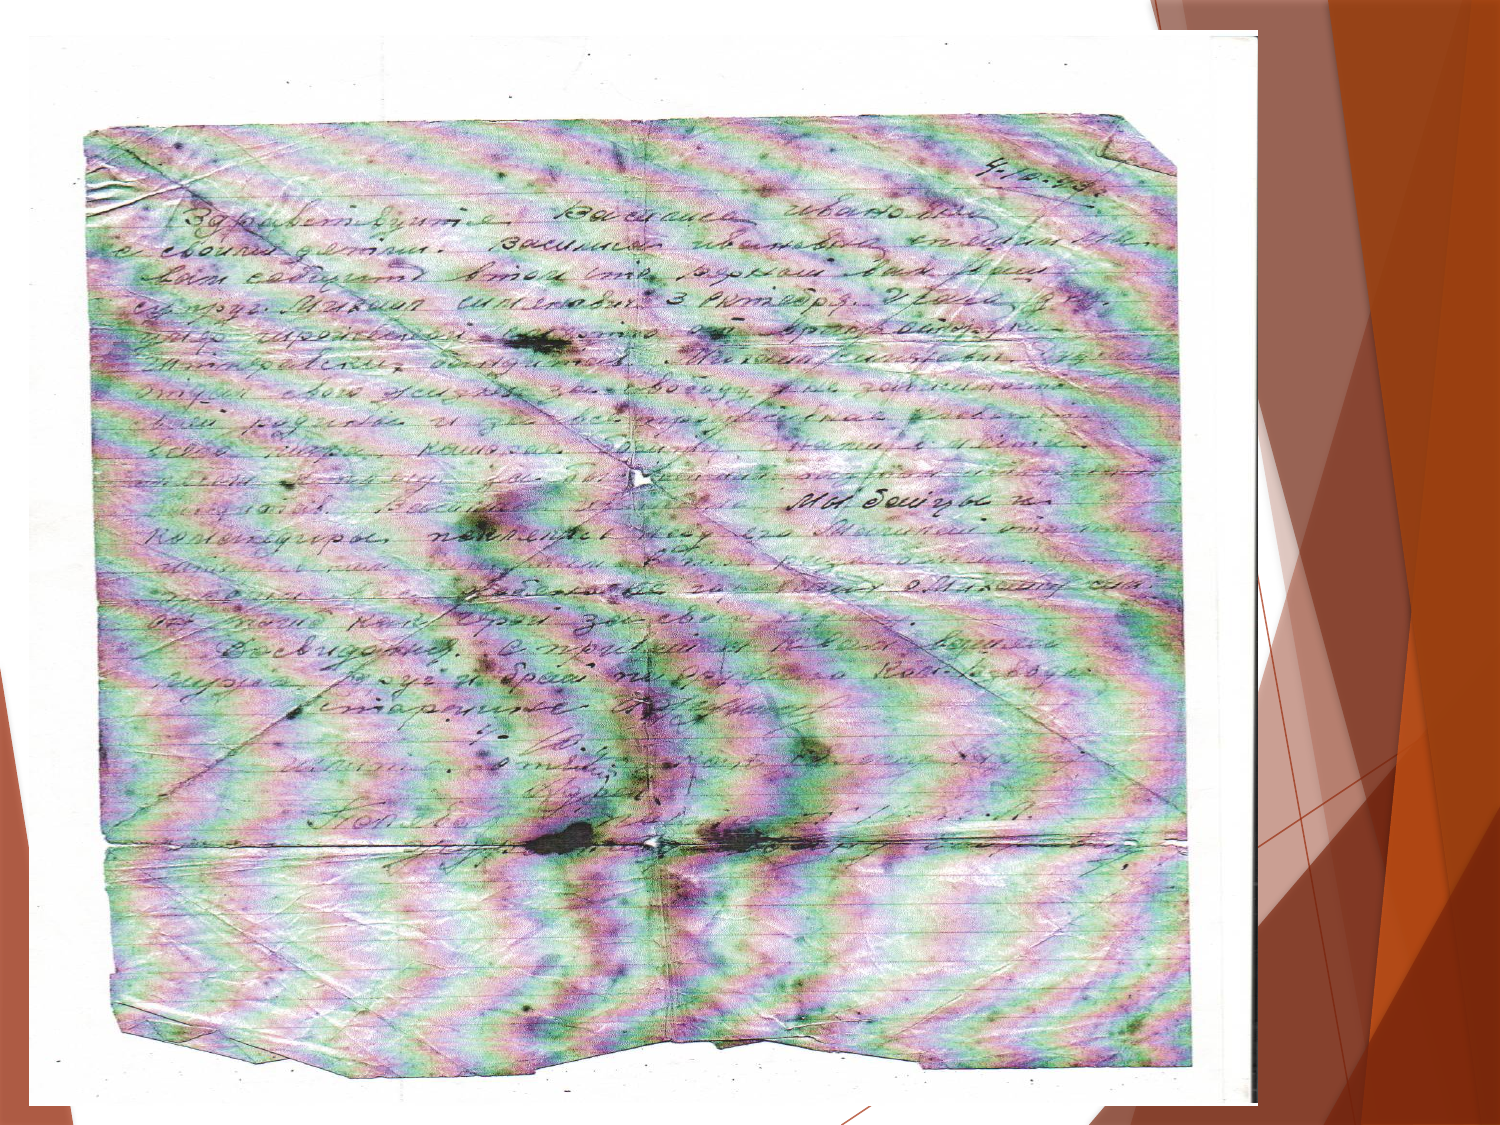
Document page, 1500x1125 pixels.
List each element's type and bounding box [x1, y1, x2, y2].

picture [28, 30, 1259, 1107]
